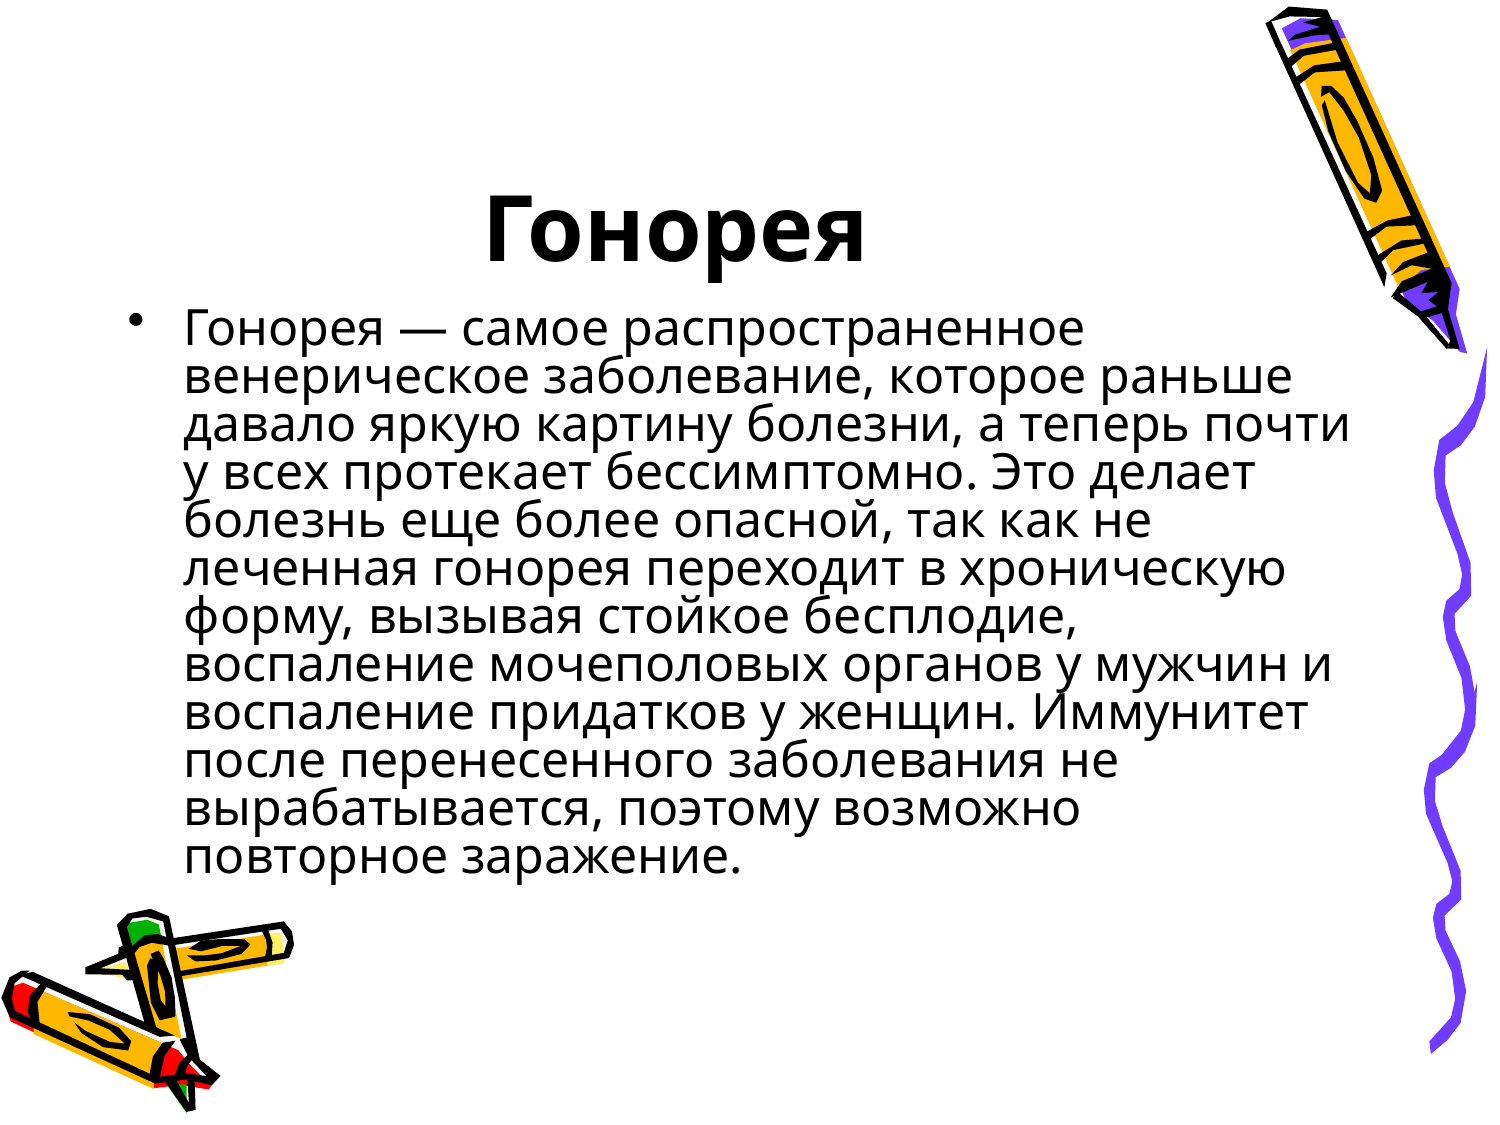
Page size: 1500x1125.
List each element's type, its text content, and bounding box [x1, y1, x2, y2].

title Гонорея [112, 24, 1240, 288]
list Гонорея — самое распространенное венерическое заболевание, которое раньше давало яркую картину болезни, а теперь почти у всех протекает бессимптомно. Это делает болезнь еще более опасной, так как не­леченная гонорея переходит в хроническую форму, вызывая стойкое бесплодие, воспаление мочеполовых органов у мужчин и воспаление придатков у женщин. Иммунитет после перенесенного заболевания не вырабатывается, поэтому возможно повторное заражение. [112, 299, 1376, 901]
